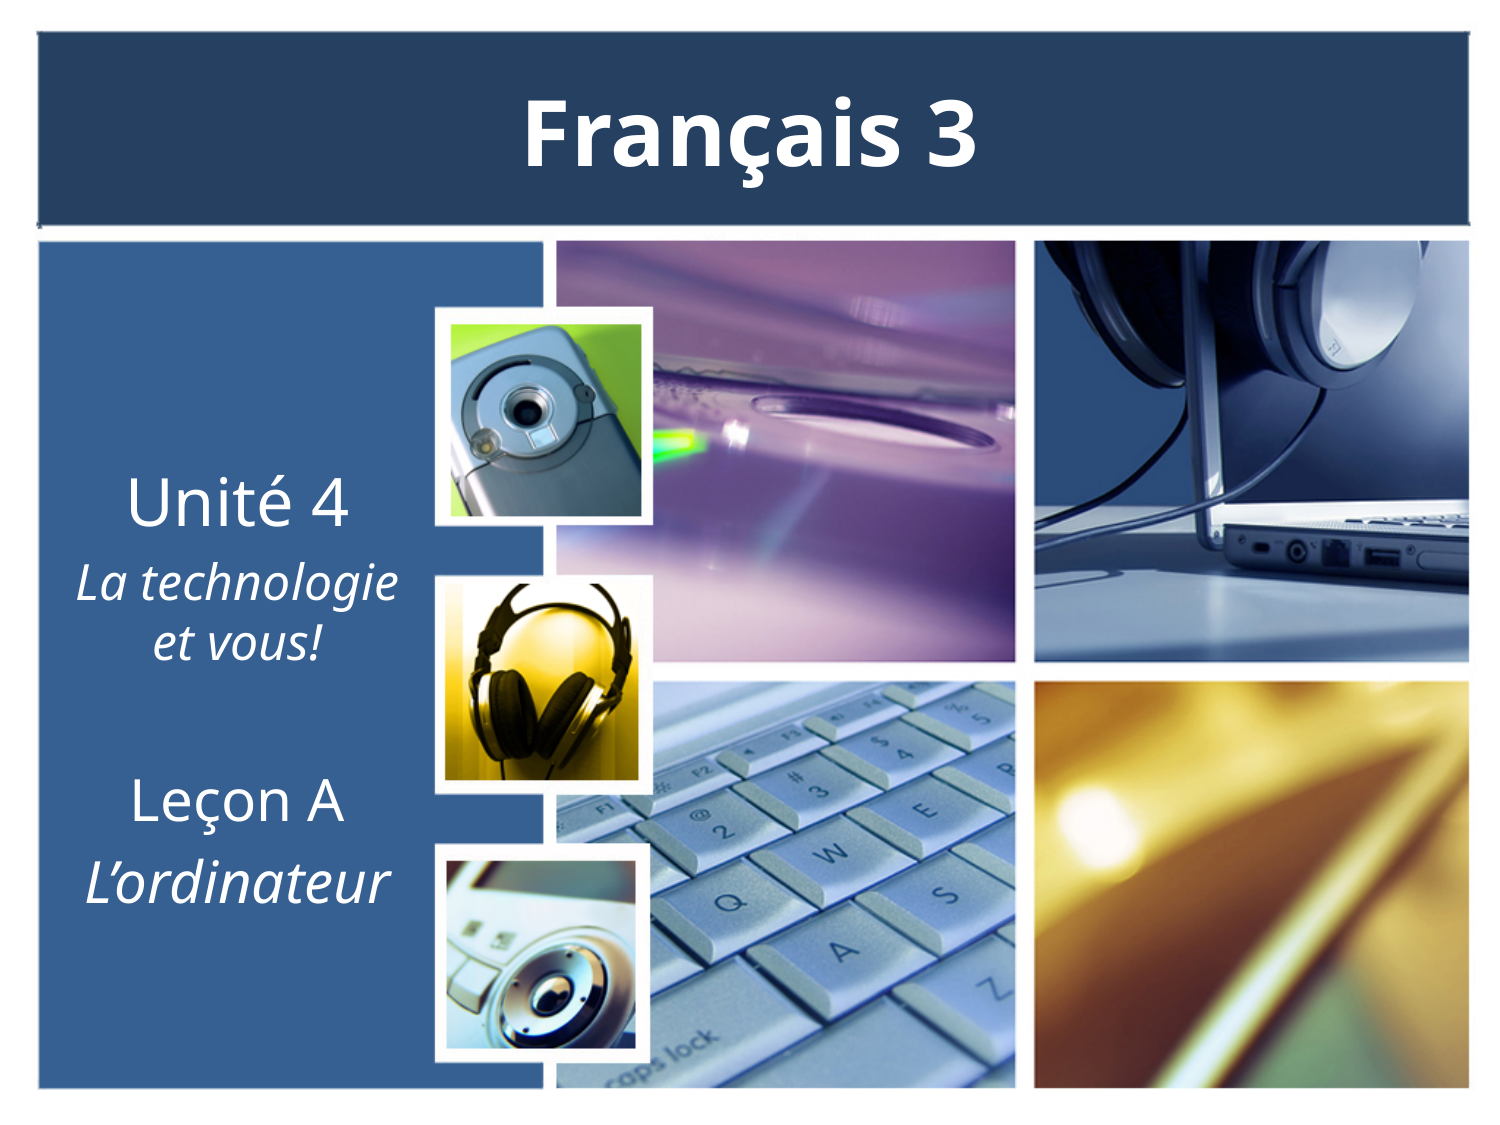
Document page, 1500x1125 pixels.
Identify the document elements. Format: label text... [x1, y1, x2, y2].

title Français 3 [37, 34, 1463, 225]
subtitle Unité 4 La technologie et vous! Leçon A L’ordinateur [37, 312, 438, 1063]
picture [0, 0, 1500, 1125]
